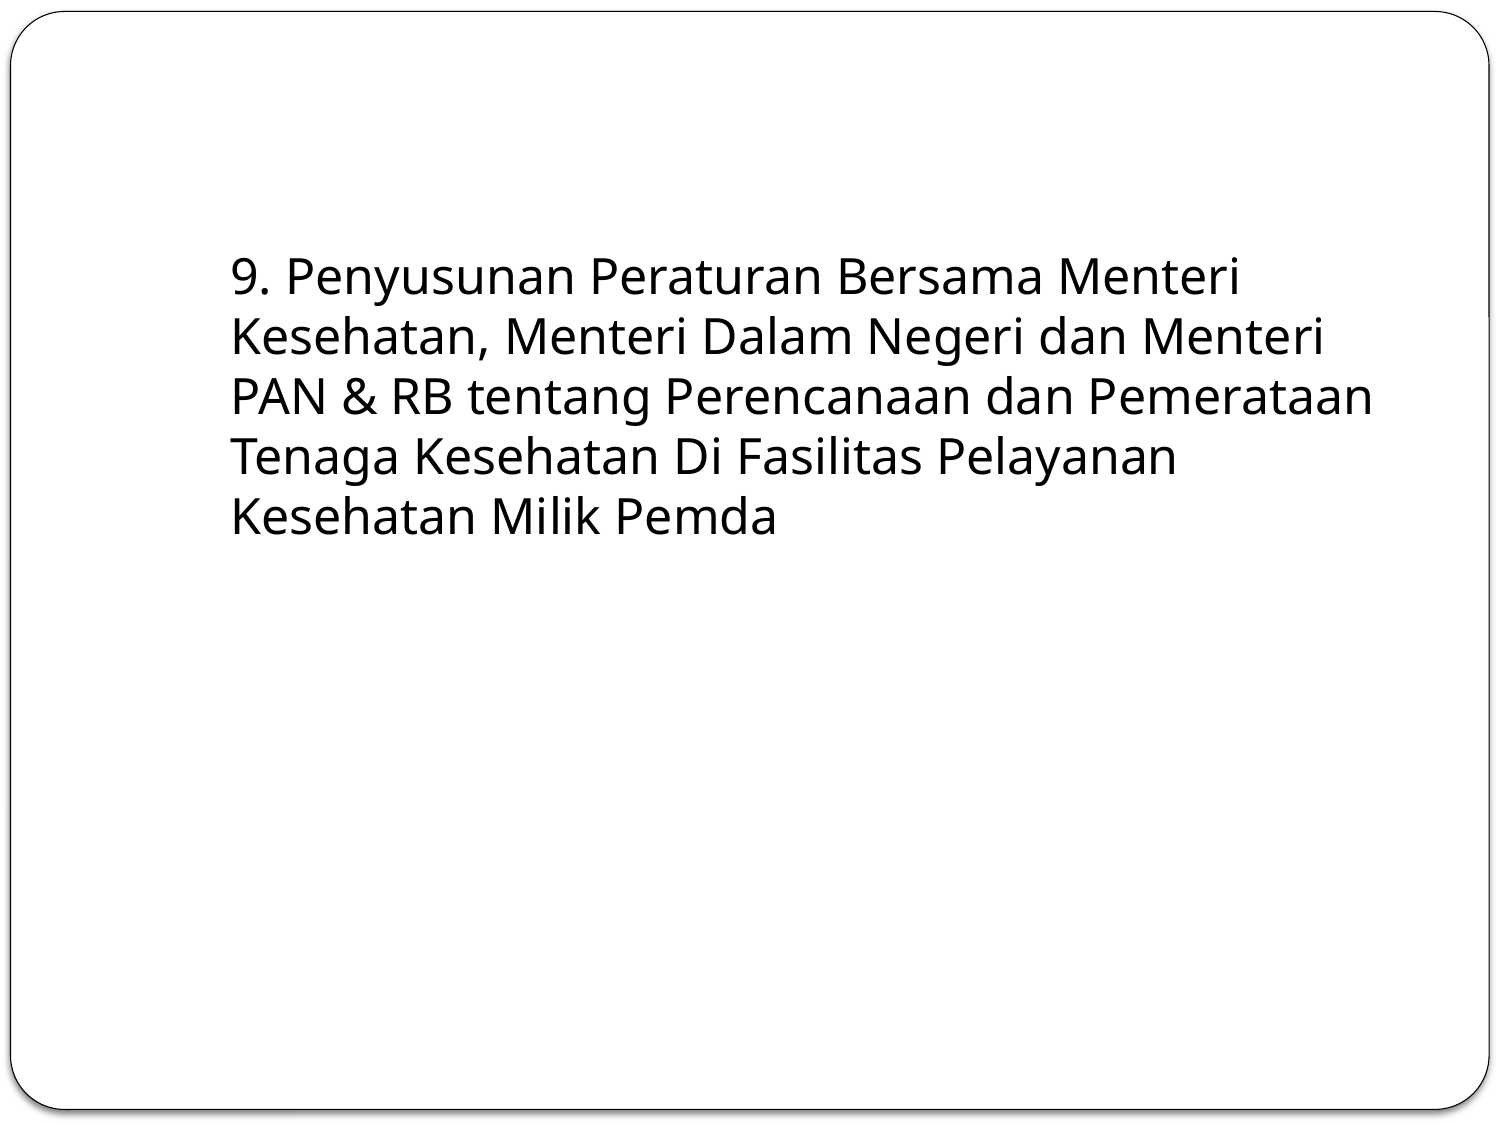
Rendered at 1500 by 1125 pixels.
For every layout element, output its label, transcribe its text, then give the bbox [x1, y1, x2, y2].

list 9. Penyusunan Peraturan Bersama Menteri Kesehatan, Menteri Dalam Negeri dan Menteri PAN & RB tentang Perencanaan dan Pemerataan Tenaga Kesehatan Di Fasilitas Pelayanan Kesehatan Milik Pemda [150, 237, 1425, 988]
